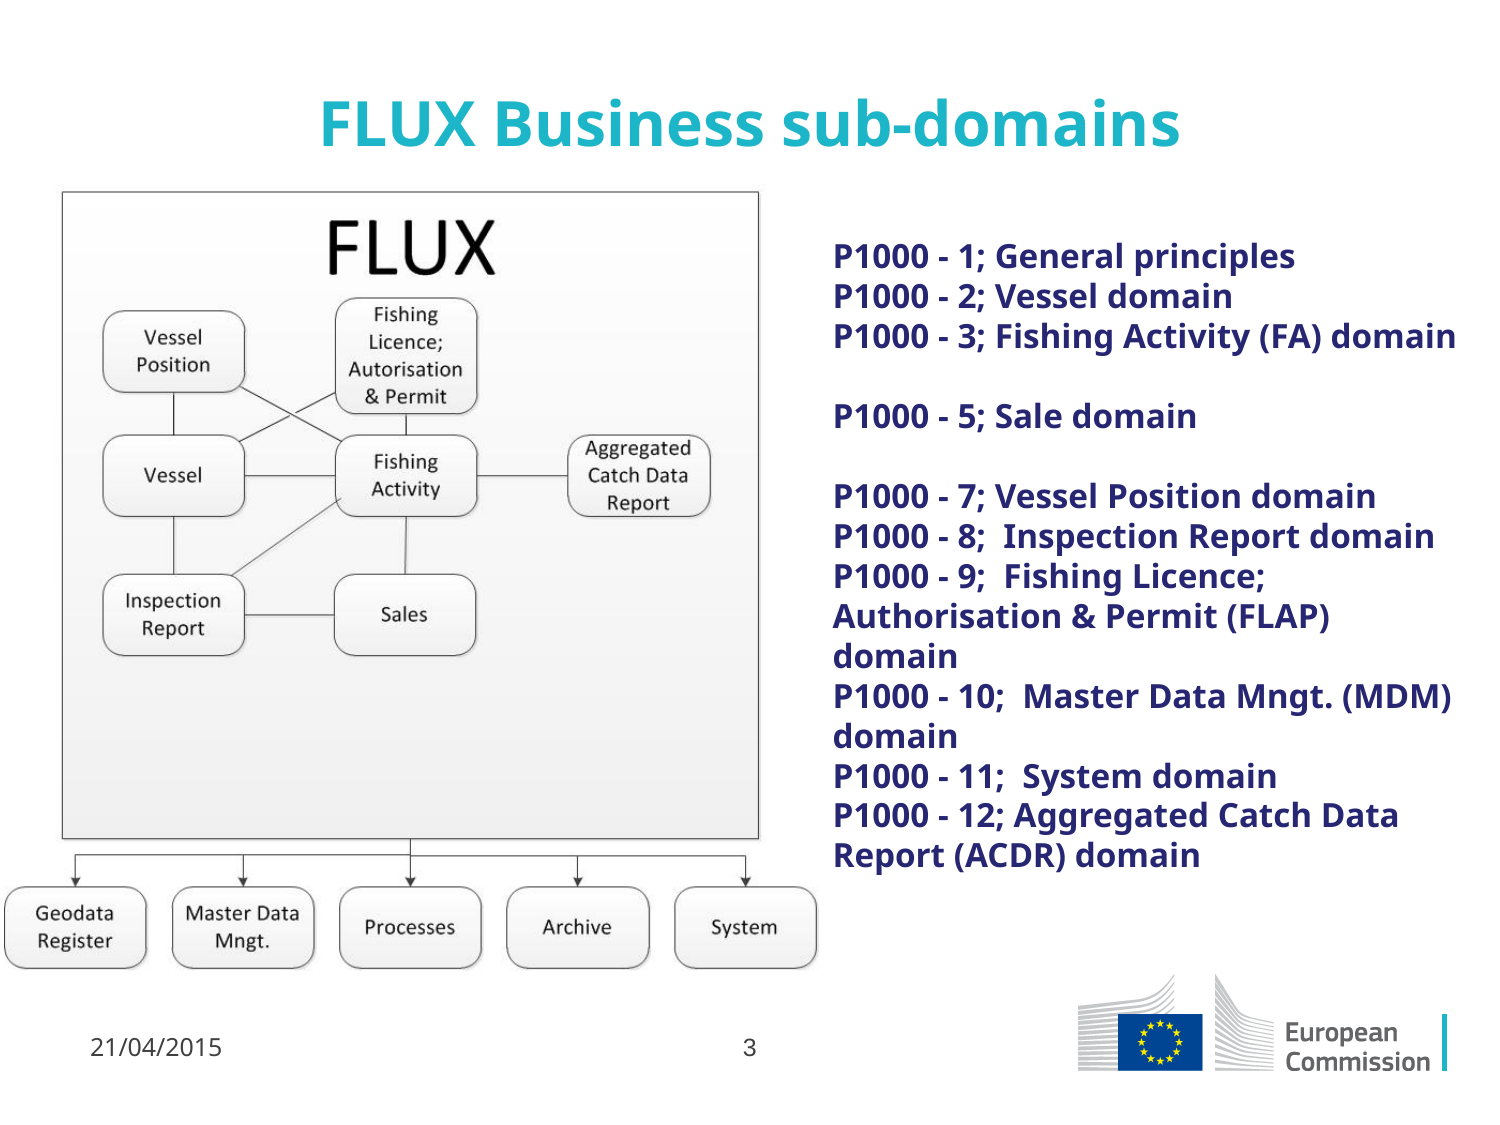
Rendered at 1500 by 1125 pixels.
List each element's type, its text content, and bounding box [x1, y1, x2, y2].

picture [1078, 974, 1447, 1071]
picture [4, 184, 819, 971]
title FLUX Business sub-domains [75, 44, 1425, 199]
slide_number 3 [714, 1024, 786, 1103]
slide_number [74, 1024, 266, 1103]
text_box P1000 - 1; General principles P1000 - 2; Vessel domain P1000 - 3; Fishing Activity (FA) domain P1000 - 5; Sale domain P1000 - 7; Vessel Position domain P1000 - 8; Inspection Report domain P1000 - 9; Fishing Licence; Authorisation & Permit (FLAP) domain P1000 - 10; Master Data Mngt. (MDM) domain P1000 - 11; System domain P1000 - 12; Aggregated Catch Data Report (ACDR) domain [822, 228, 1477, 883]
